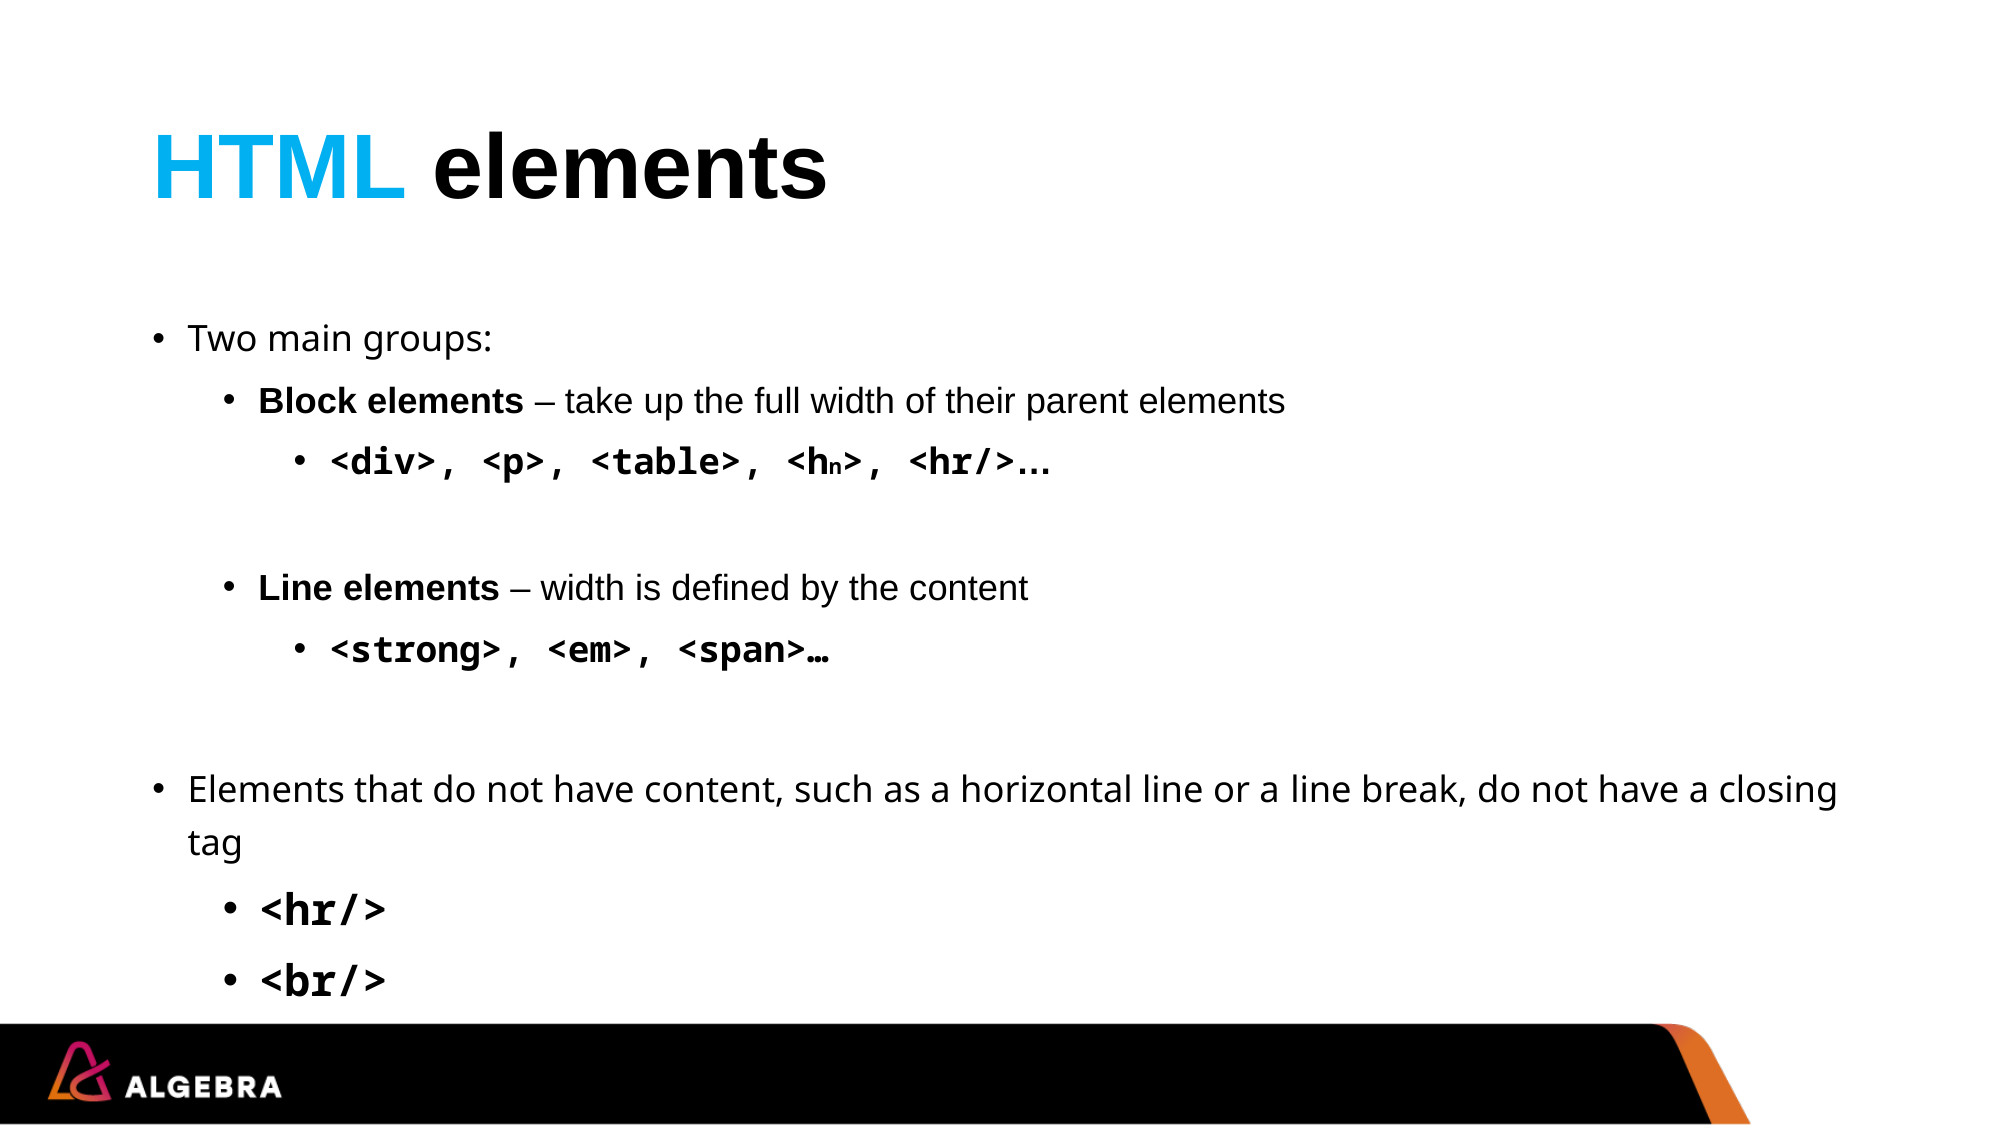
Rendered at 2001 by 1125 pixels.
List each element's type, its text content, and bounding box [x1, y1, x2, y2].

picture [0, 1023, 1958, 1125]
list Two main groups: Block elements – take up the full width of their parent elements <div>, <p>, <table>, <hn>, <hr/>… Line elements – width is defined by the content <strong>, <em>, <span>… Elements that do not have content, such as a horizontal line or a line break, do not have a closing tag <hr/> <br/> [137, 299, 1863, 1014]
title HTML elements [137, 59, 1863, 278]
